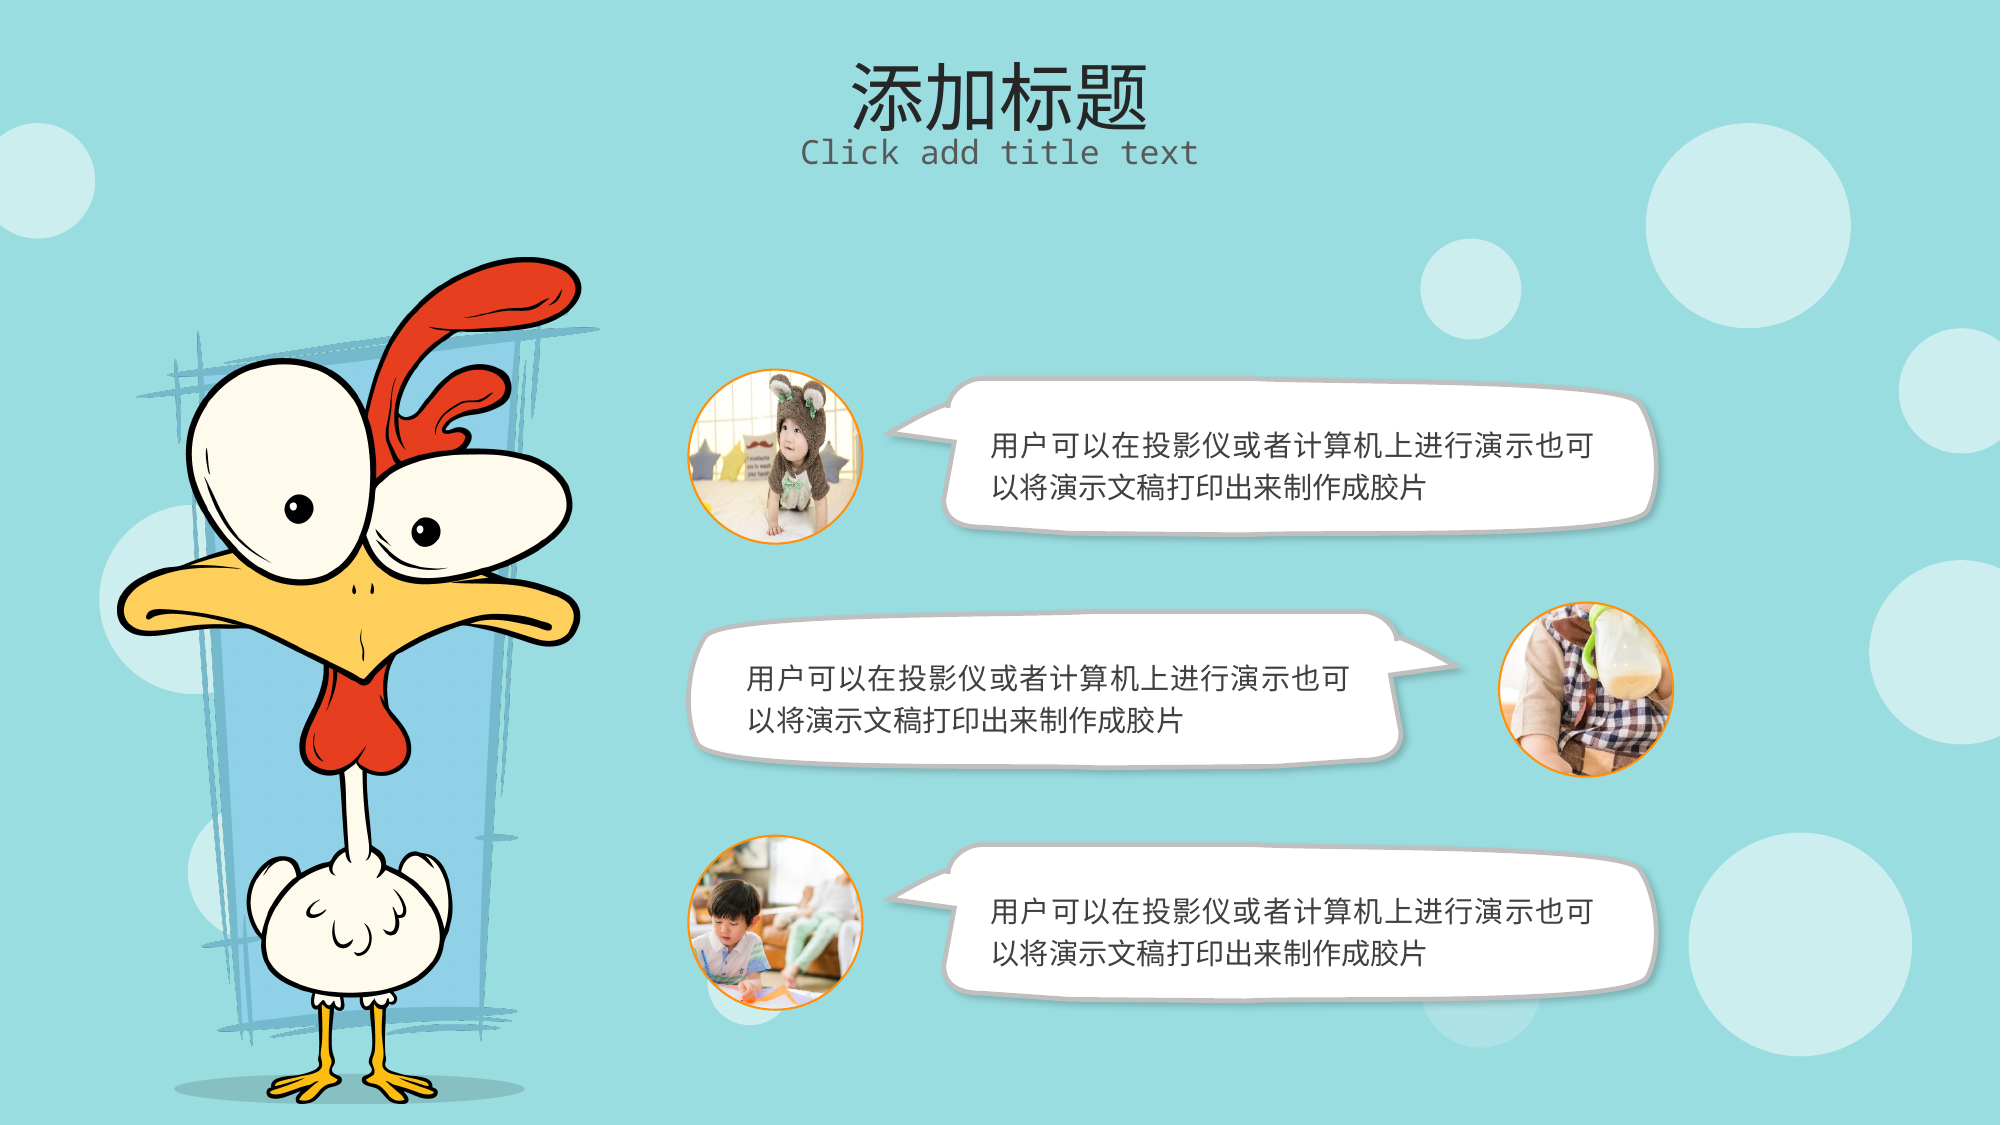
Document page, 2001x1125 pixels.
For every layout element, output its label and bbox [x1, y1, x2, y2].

text_box [889, 844, 1657, 1001]
text_box [688, 611, 1456, 768]
text_box [687, 834, 864, 1011]
text_box [1498, 601, 1675, 778]
picture [117, 257, 600, 1104]
text_box [687, 368, 864, 545]
text_box [889, 378, 1657, 535]
